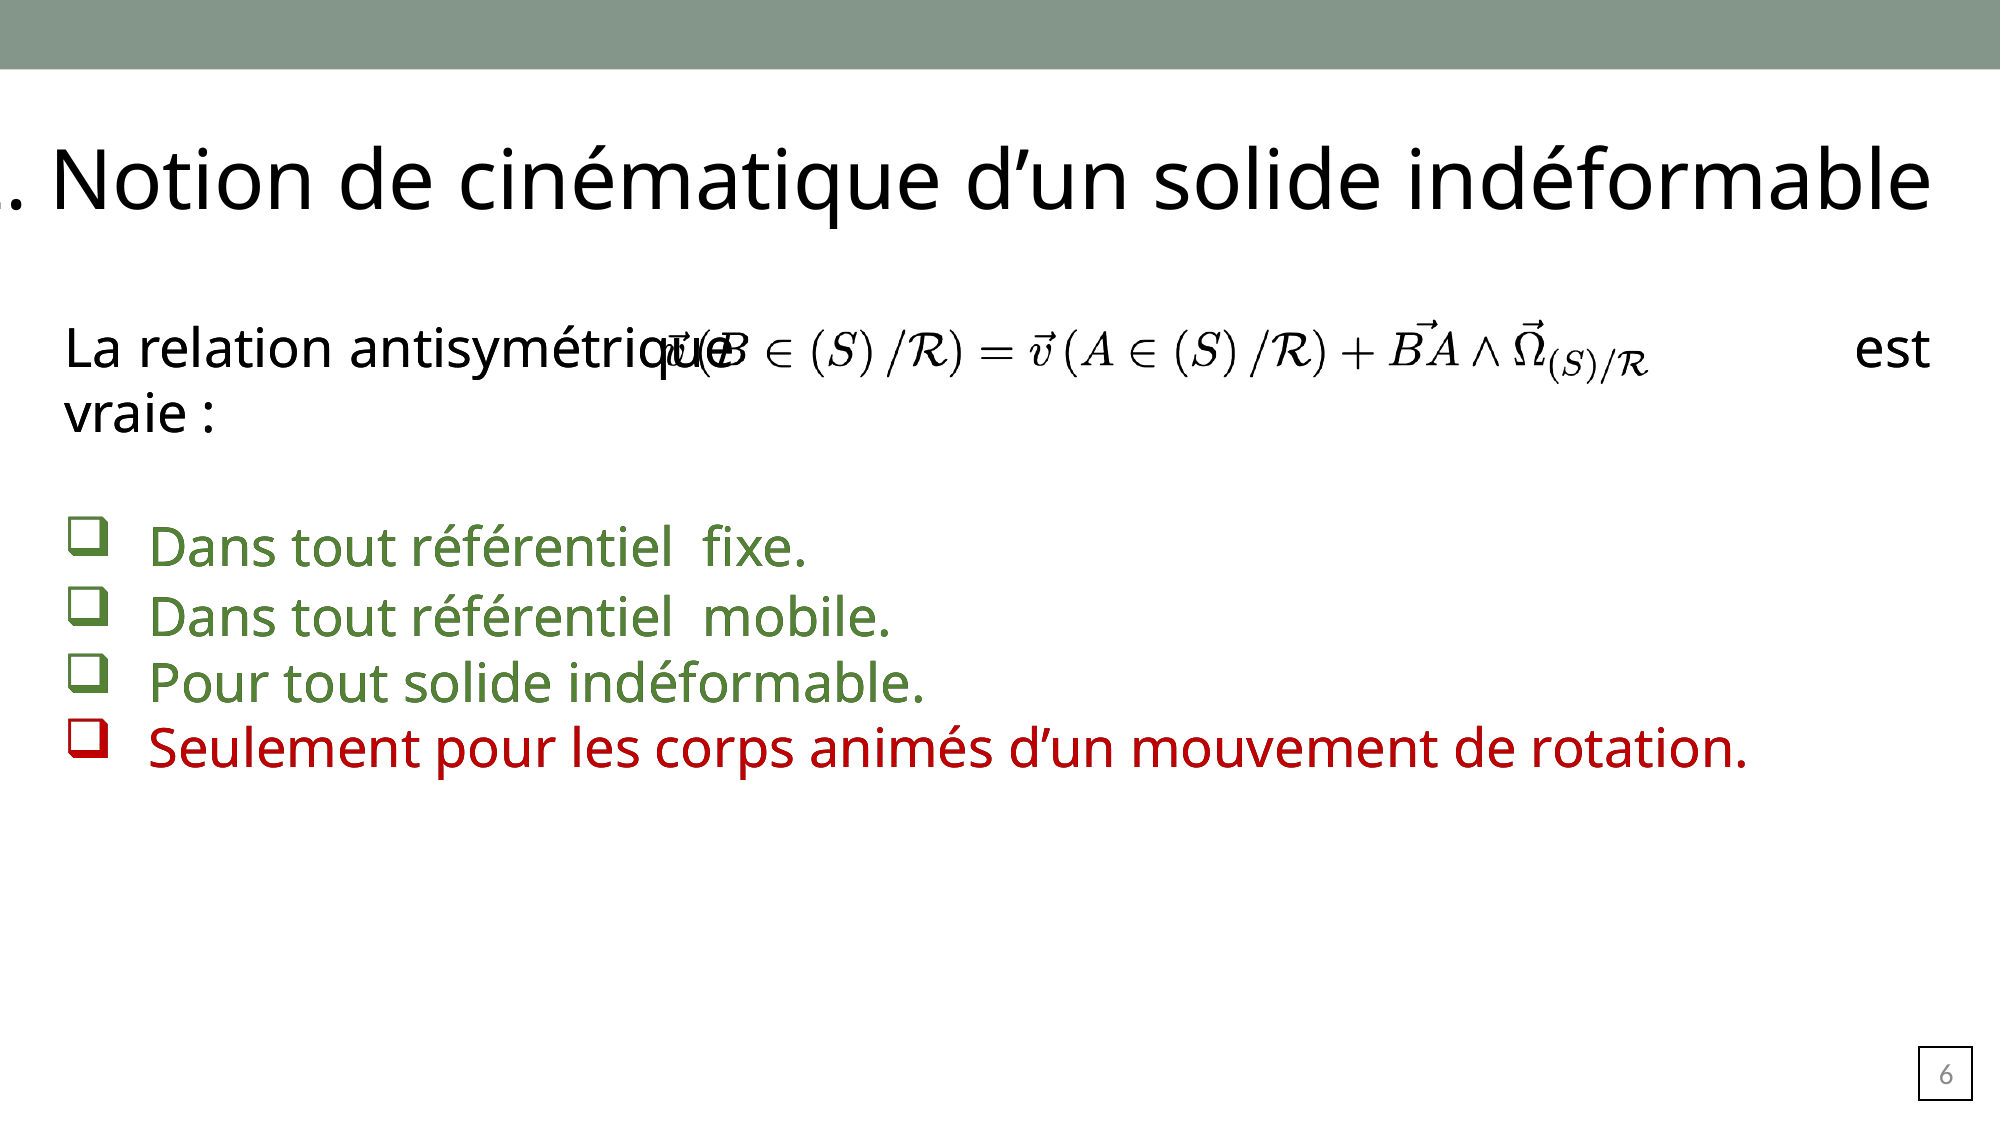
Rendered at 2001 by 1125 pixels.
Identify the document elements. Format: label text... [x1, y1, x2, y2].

text_box 2. Notion de cinématique d’un solide indéformable [0, 118, 1951, 234]
text_box [0, 0, 2000, 70]
slide_number 5 [1906, 1042, 1969, 1103]
picture [642, 294, 1674, 411]
